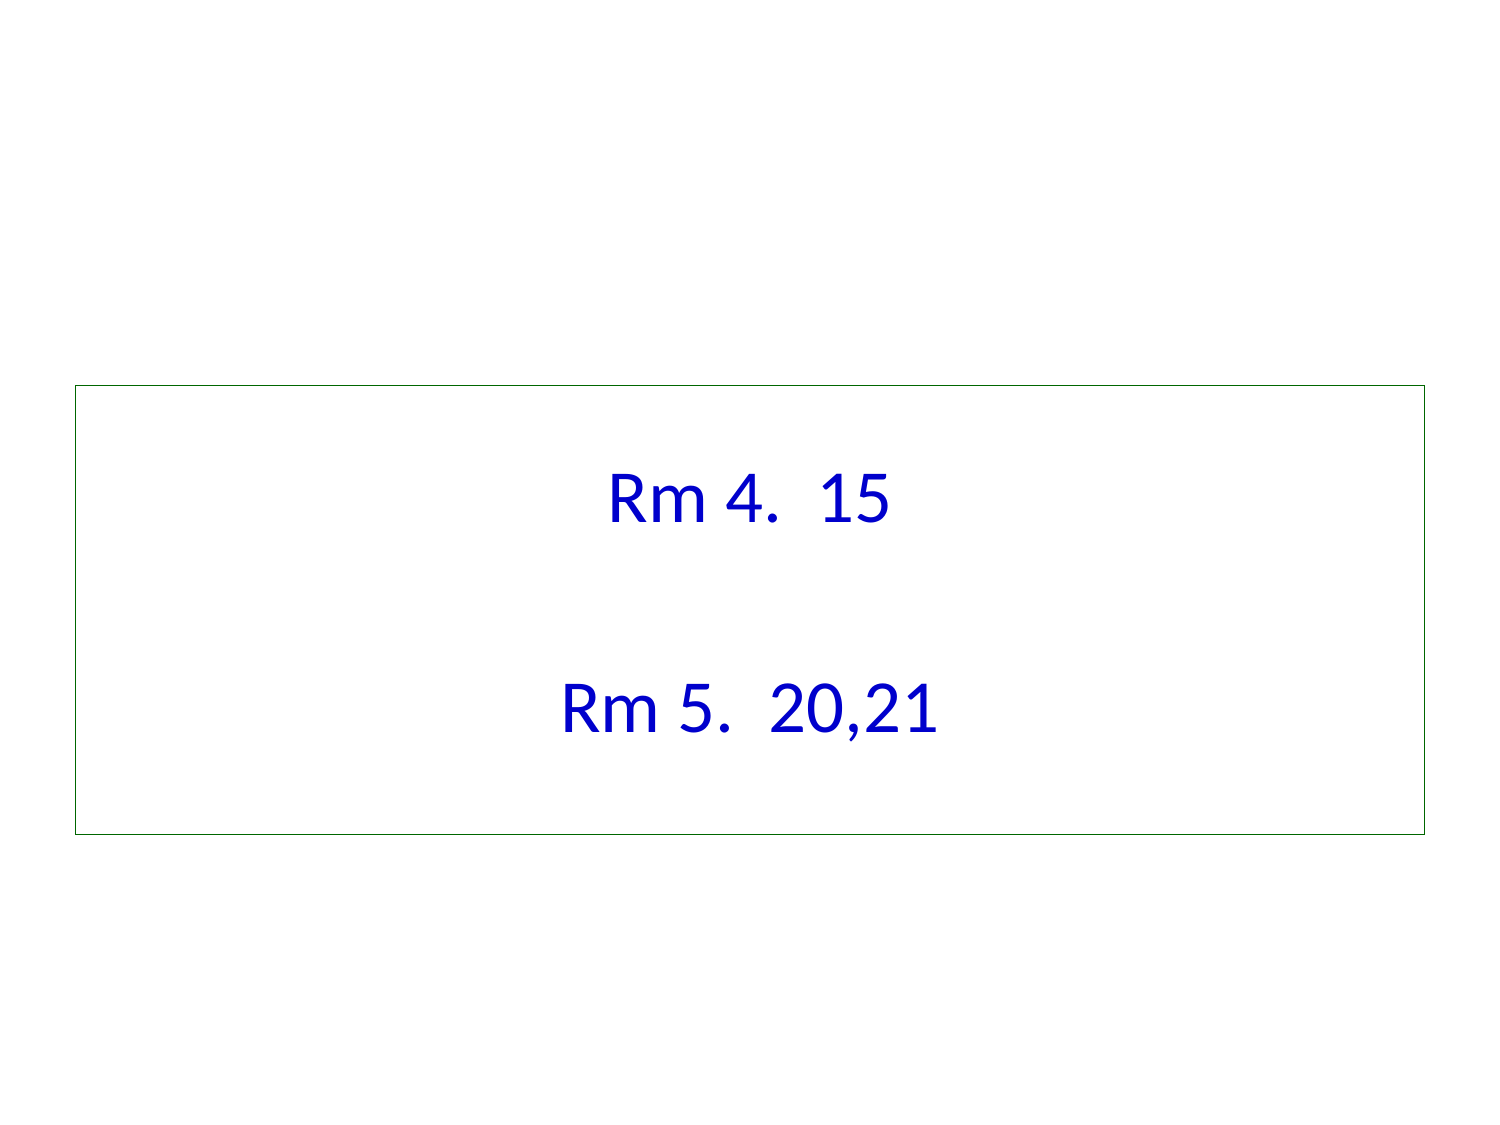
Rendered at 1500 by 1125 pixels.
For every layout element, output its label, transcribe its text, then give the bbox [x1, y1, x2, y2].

list Rm 4. 15 Rm 5. 20,21 [75, 385, 1425, 835]
